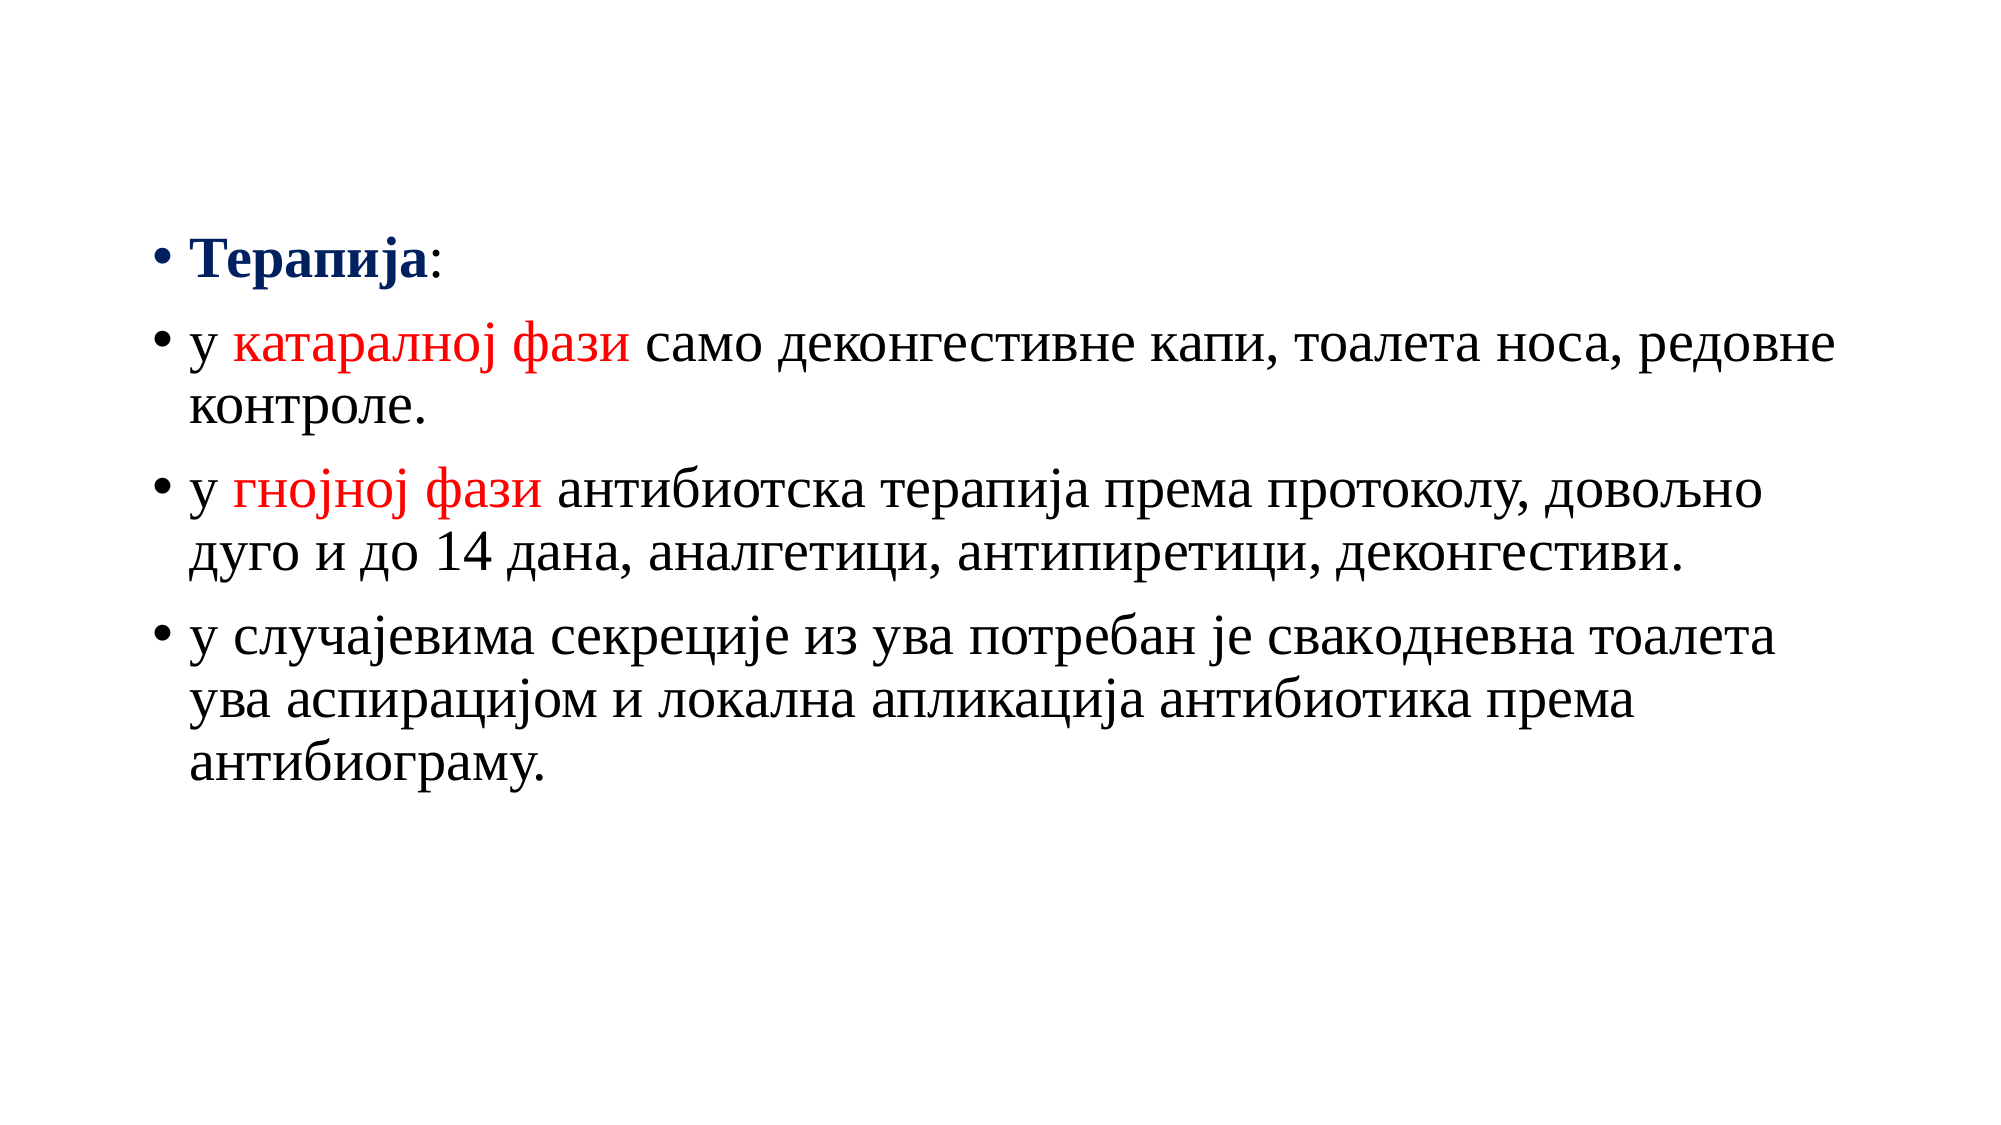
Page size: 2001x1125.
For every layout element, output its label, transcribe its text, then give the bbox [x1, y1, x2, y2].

list Терапија: у катаралној фази само деконгестивне капи, тоалета носа, редовне контроле. у гнојној фази антибиотска терапија према протоколу, довољно дуго и до 14 дана, аналгетици, антипиретици, деконгестиви. у случајевима секреције из ува потребан је свакодневна тоалета ува аспирацијом и локална апликација антибиотика према антибиограму. [137, 219, 1863, 934]
